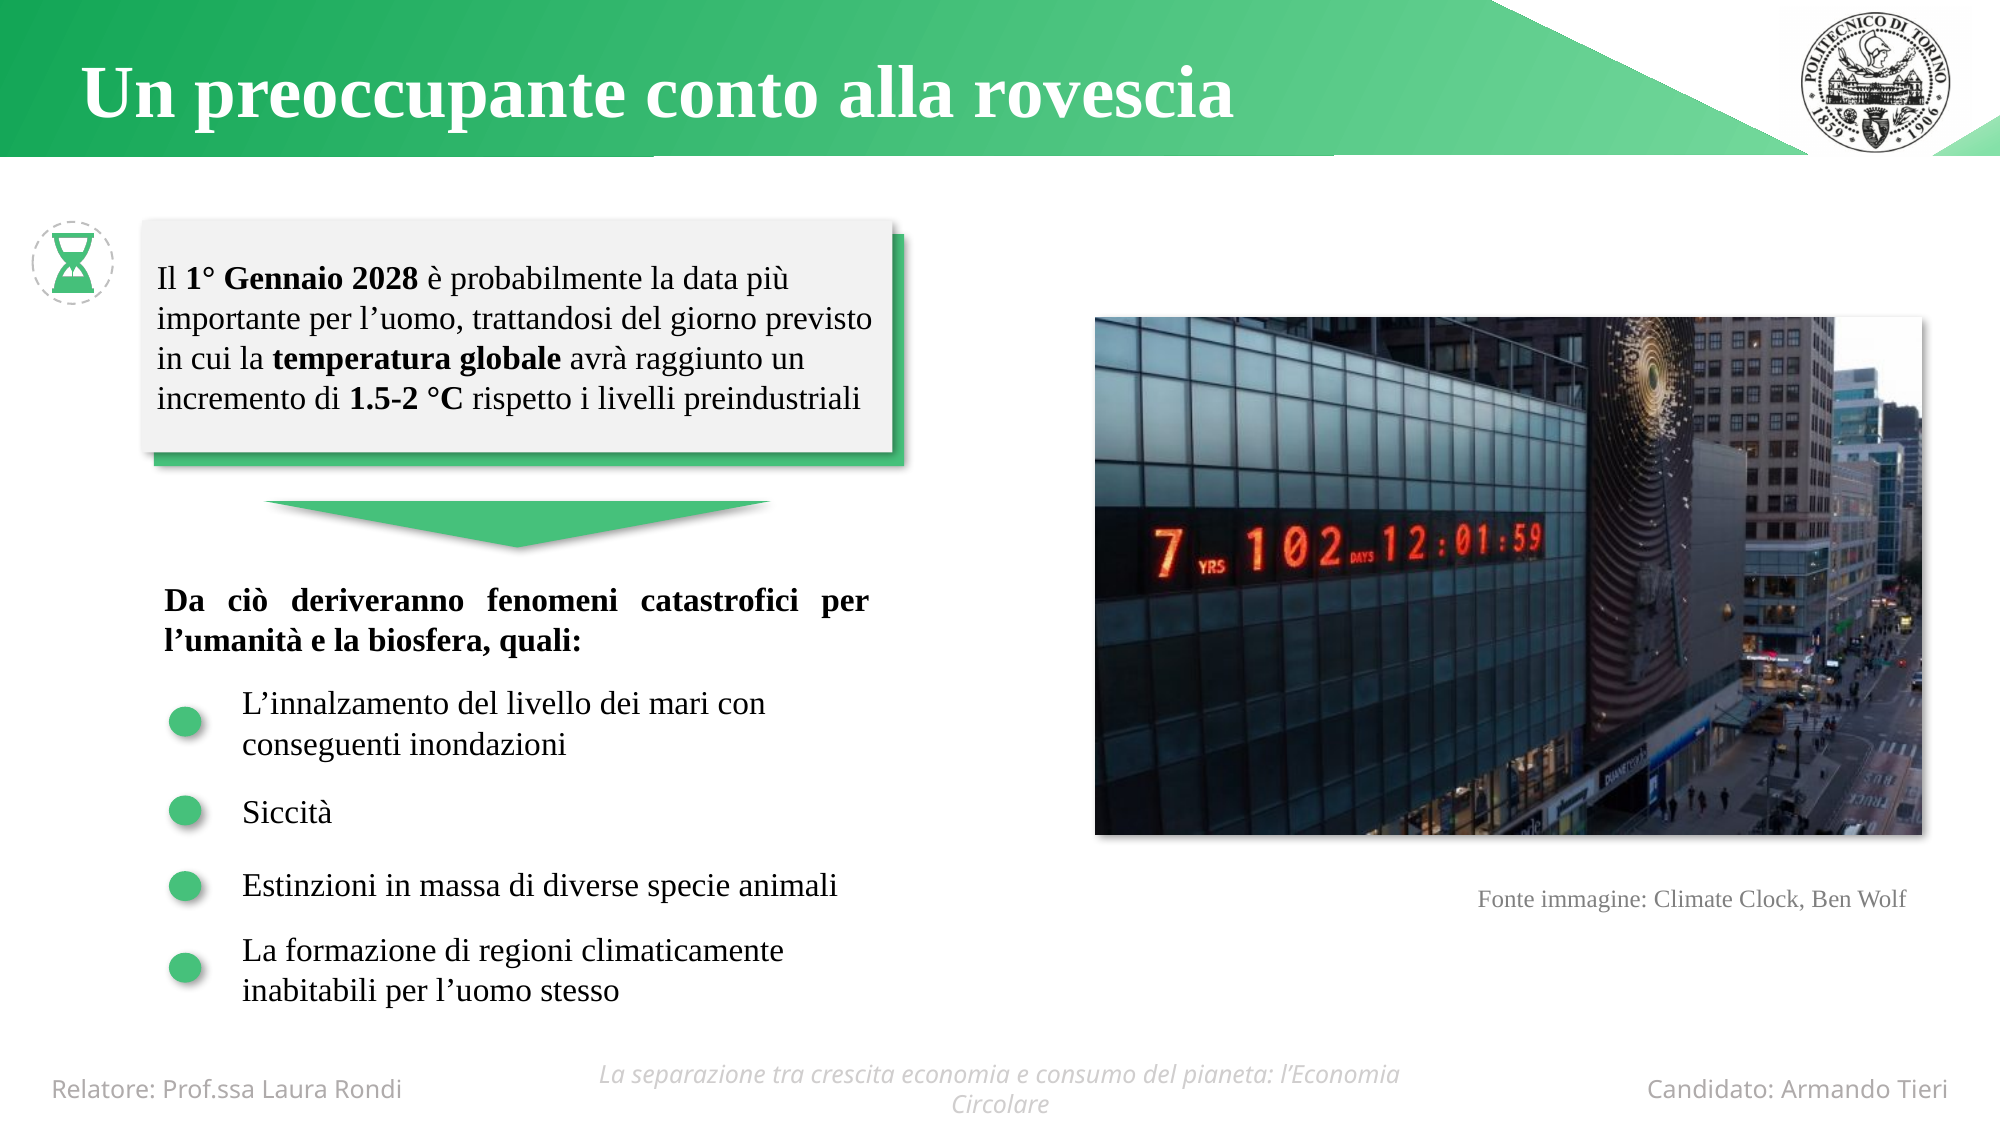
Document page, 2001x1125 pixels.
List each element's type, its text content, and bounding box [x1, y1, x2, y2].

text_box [168, 852, 866, 914]
title Un preoccupante conto alla rovescia [65, 29, 1691, 158]
picture [1095, 317, 1922, 835]
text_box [168, 925, 866, 1010]
text_box [153, 233, 905, 467]
text_box Da ciò deriveranno fenomeni catastrofici per l’umanità e la biosfera, quali: [148, 586, 886, 649]
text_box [32, 221, 113, 304]
text_box Il 1° Gennaio 2028 è probabilmente la data più importante per l’uomo, trattandosi del giorno previsto in cui la temperatura globale avrà raggiunto un incremento di 1.5-2 °C rispetto i livelli preindustriali [141, 219, 893, 453]
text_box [168, 779, 866, 841]
picture [1779, 6, 1972, 157]
text_box [263, 499, 772, 549]
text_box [168, 675, 866, 769]
text_box Fonte immagine: Climate Clock, Ben Wolf [1044, 864, 1923, 931]
